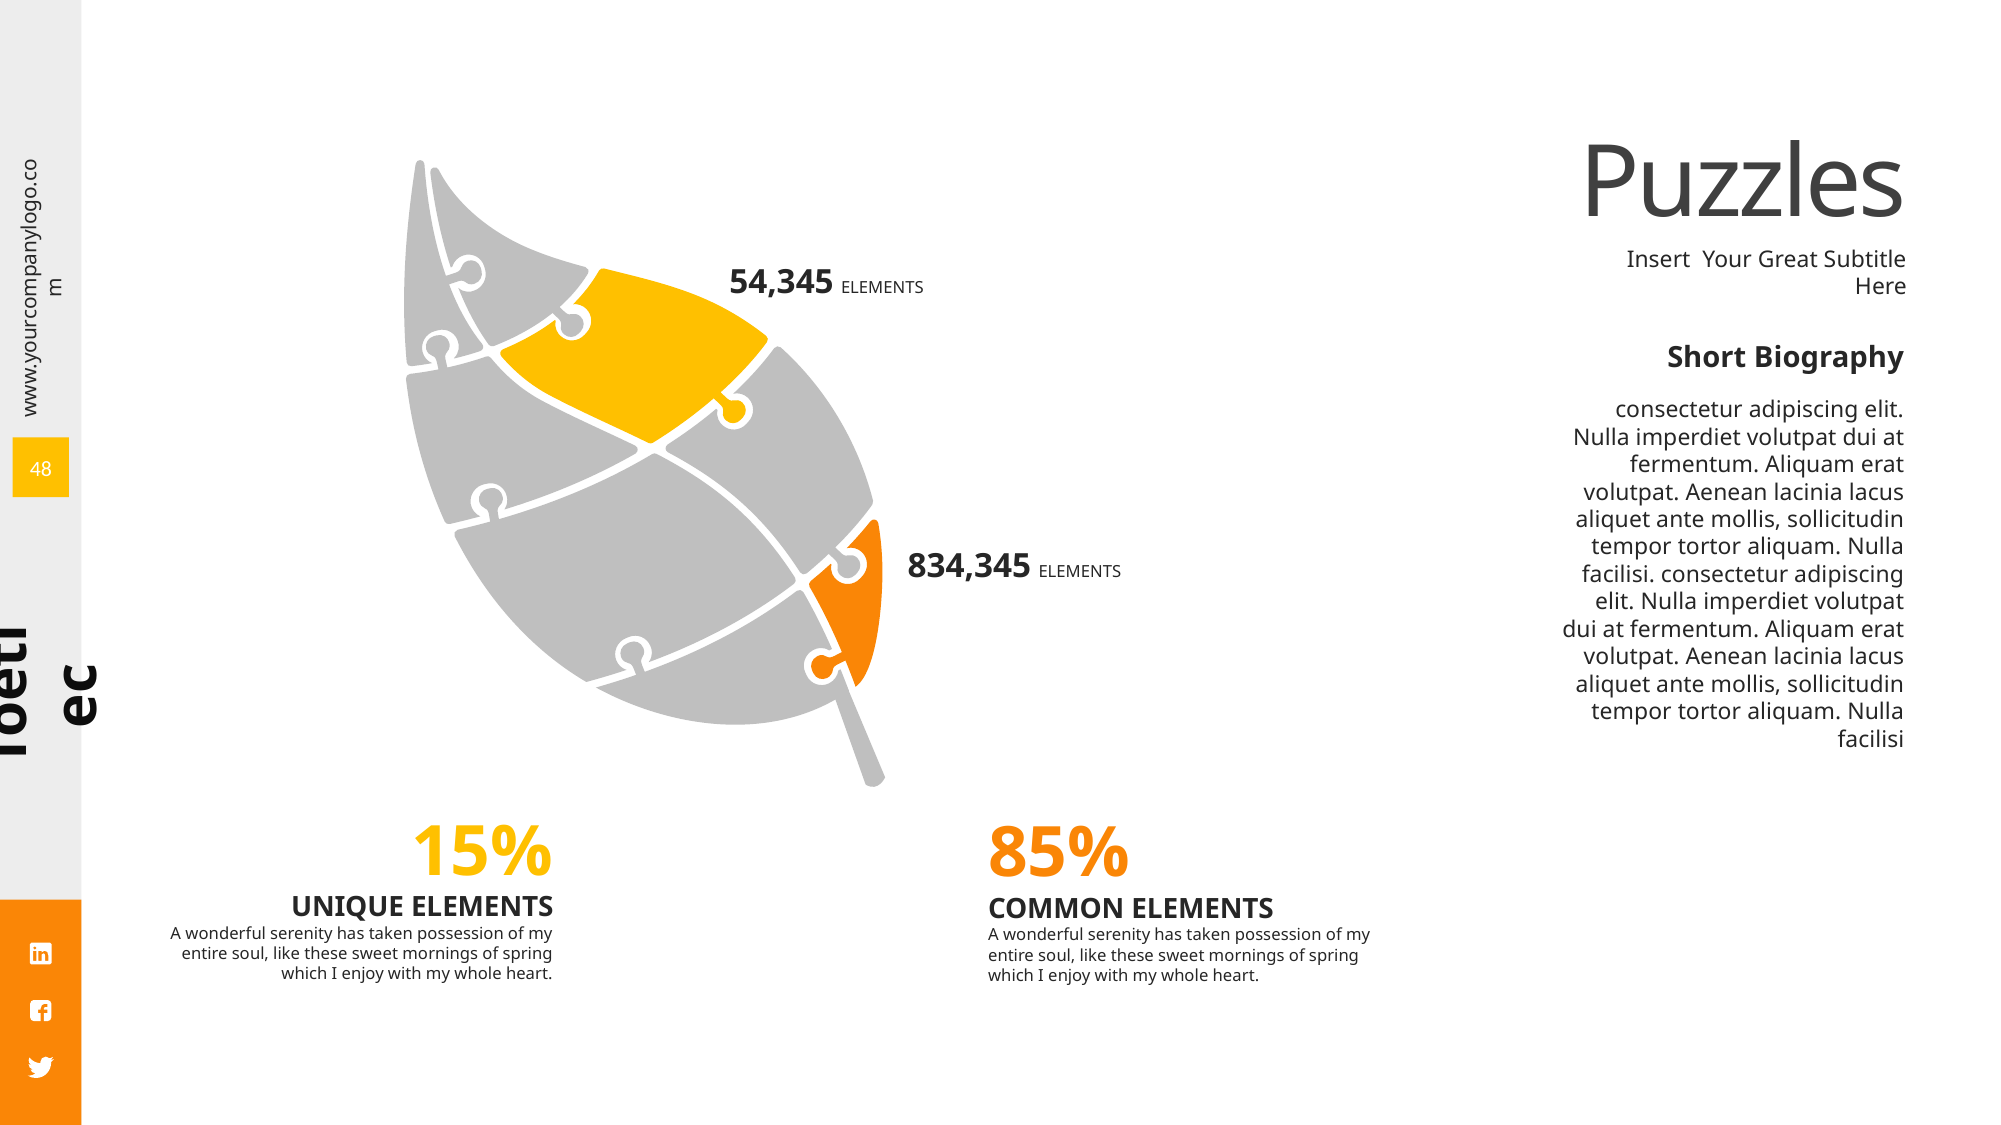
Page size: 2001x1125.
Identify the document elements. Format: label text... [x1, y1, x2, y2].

text_box 85% COMMON ELEMENTS A wonderful serenity has taken possession of my entire soul, like these sweet mornings of spring which I enjoy with my whole heart. [968, 786, 1394, 995]
text_box Puzzles [1393, 116, 1922, 236]
text_box 834,345 ELEMENTS [905, 537, 1137, 592]
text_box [362, 183, 905, 774]
text_box 54,345 ELEMENTS [905, 252, 940, 308]
text_box consectetur adipiscing elit. Nulla imperdiet volutpat dui at fermentum. Aliquam erat volutpat. Aenean lacinia lacus aliquet ante mollis, sollicitudin tempor tortor aliquam. Nulla facilisi. consectetur adipiscing elit. Nulla imperdiet volutpat dui at fermentum. Aliquam erat volutpat. Aenean lacinia lacus aliquet ante mollis, sollicitudin tempor tortor aliquam. Nulla facilisi [1540, 387, 1920, 760]
text_box Short Biography [1635, 321, 1920, 390]
text_box Insert Your Great Subtitle Here [1567, 237, 1922, 307]
text_box 15% UNIQUE ELEMENTS A wonderful serenity has taken possession of my entire soul, like these sweet mornings of spring which I enjoy with my whole heart. [147, 784, 574, 993]
slide_number 48 [12, 437, 69, 498]
